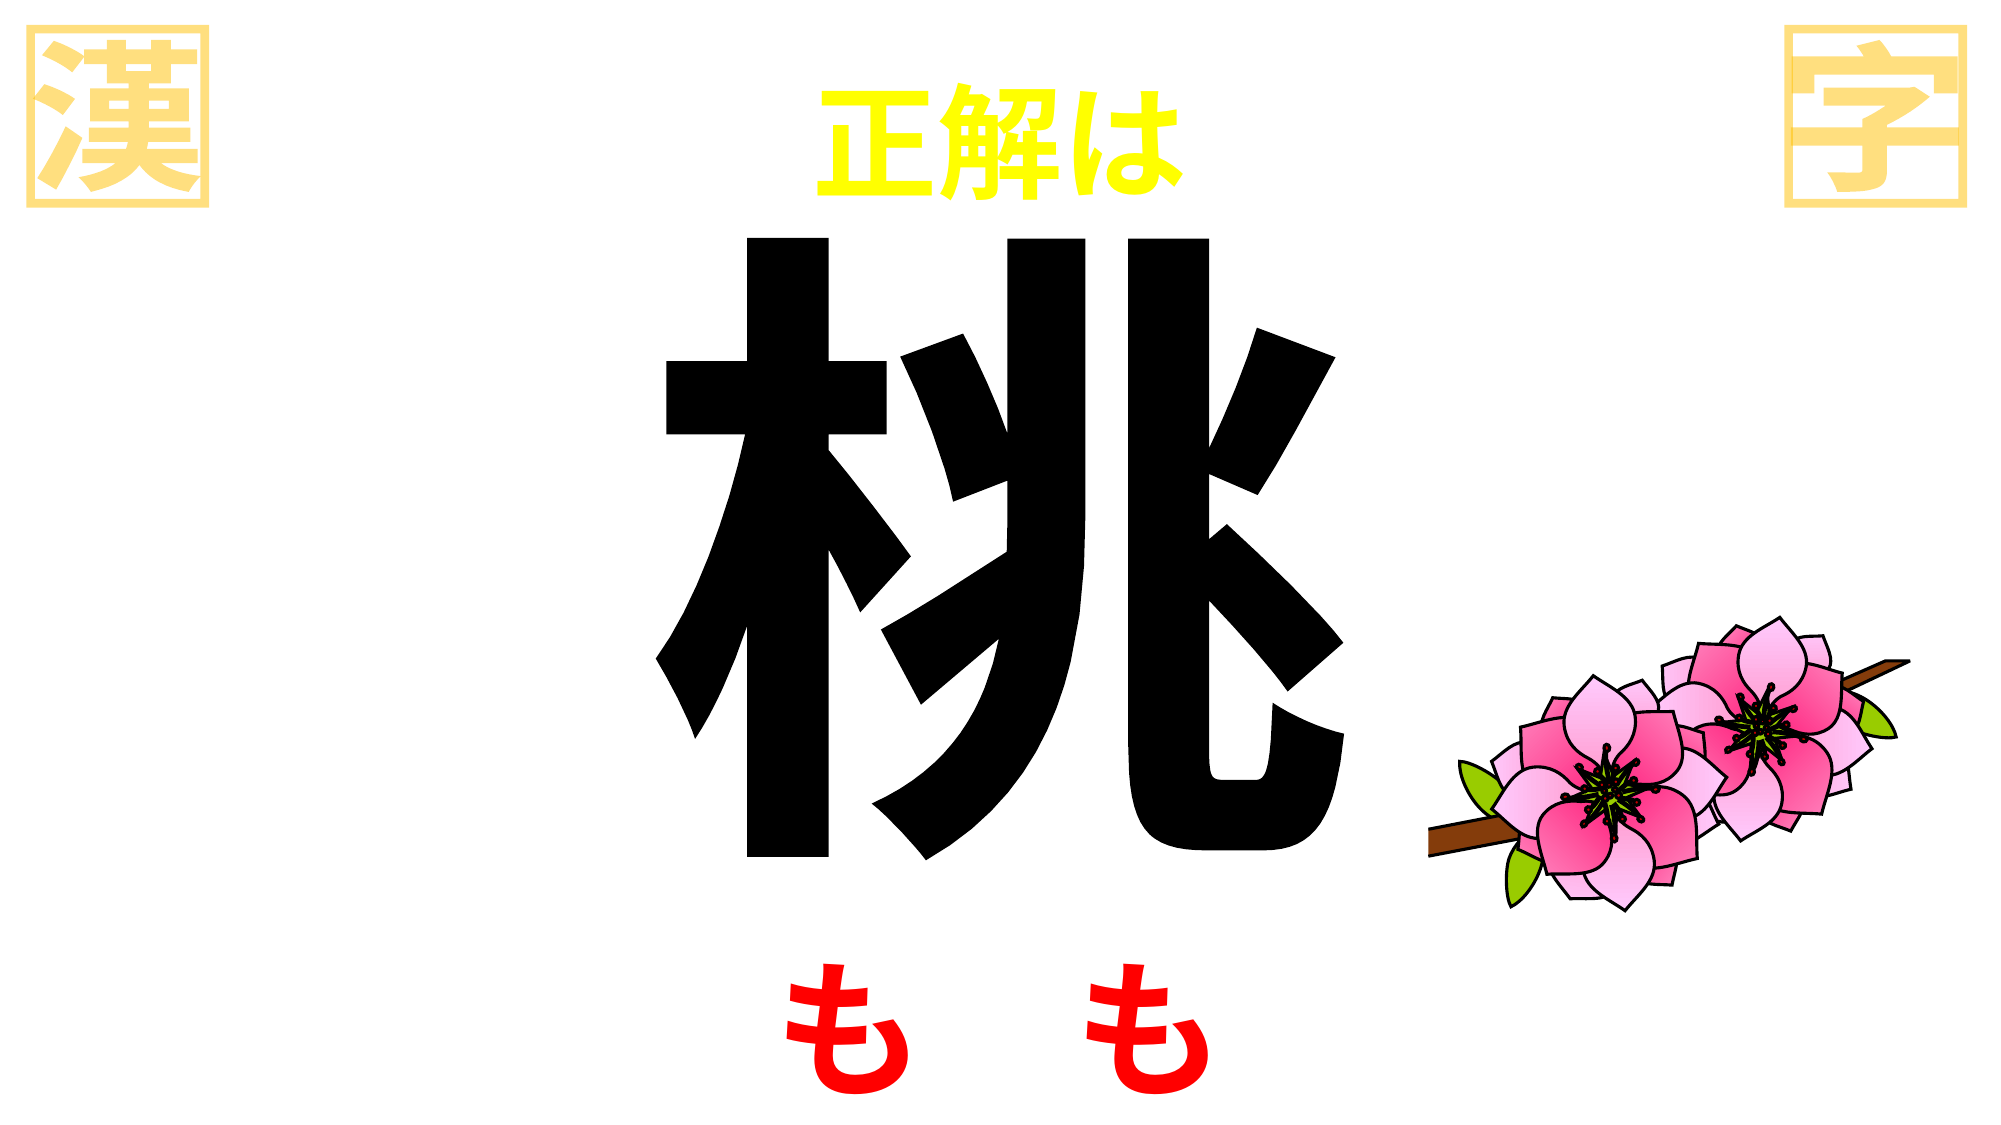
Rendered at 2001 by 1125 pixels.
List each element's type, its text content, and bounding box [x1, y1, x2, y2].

text_box 正解は [0, 57, 2000, 222]
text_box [26, 24, 210, 208]
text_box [1428, 615, 1910, 912]
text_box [1784, 24, 1968, 208]
text_box も も [0, 928, 2000, 1123]
